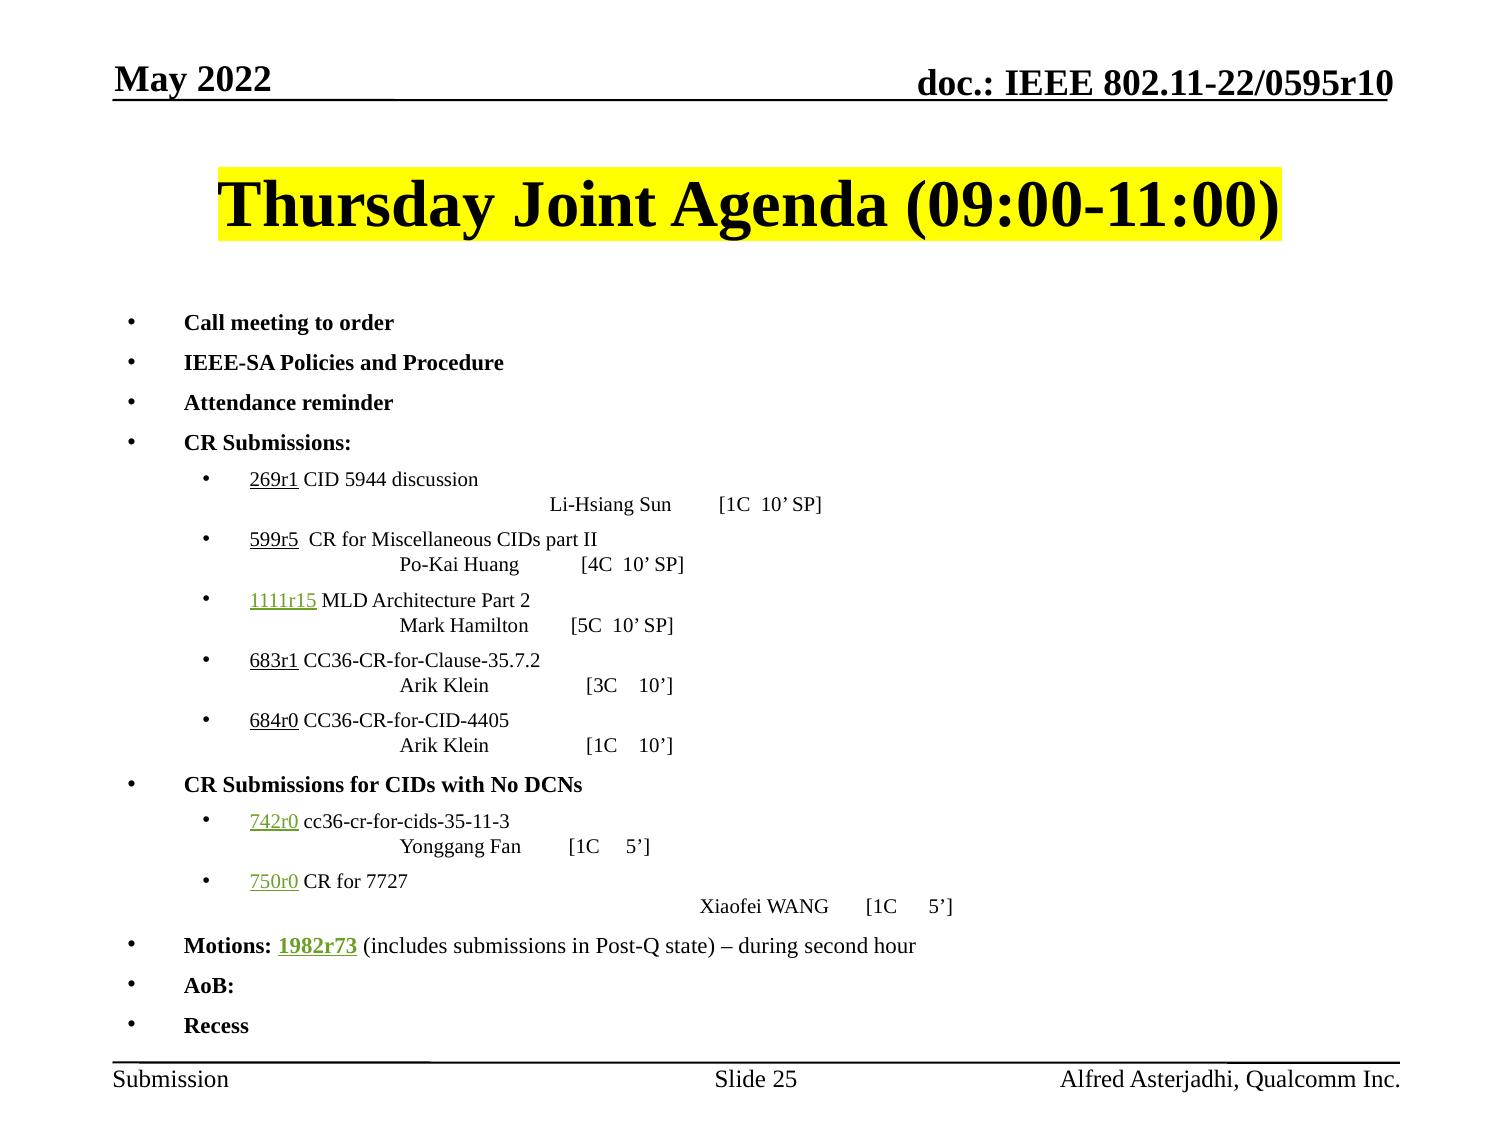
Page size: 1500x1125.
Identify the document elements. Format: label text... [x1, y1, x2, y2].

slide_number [114, 54, 423, 100]
slide_number Slide 25 [712, 1061, 800, 1123]
title Thursday Joint Agenda (09:00-11:00) [112, 112, 1388, 288]
list Call meeting to order IEEE-SA Policies and Procedure Attendance reminder CR Submissions: 269r1 CID 5944 discussion Li-Hsiang Sun [1C 10’ SP] 599r5 CR for Miscellaneous CIDs part II Po-Kai Huang [4C 10’ SP] 1111r15 MLD Architecture Part 2 Mark Hamilton [5C 10’ SP] 683r1 CC36-CR-for-Clause-35.7.2 Arik Klein [3C 10’] 684r0 CC36-CR-for-CID-4405 Arik Klein [1C 10’] CR Submissions for CIDs with No DCNs 742r0 cc36-cr-for-cids-35-11-3 Yonggang Fan [1C 5’] 750r0 CR for 7727 Xiaofei WANG [1C 5’] Motions: 1982r73 (includes submissions in Post-Q state) – during second hour AoB: Recess [112, 299, 1388, 1063]
footer Alfred Asterjadhi, Qualcomm Inc. [878, 1061, 1402, 1093]
